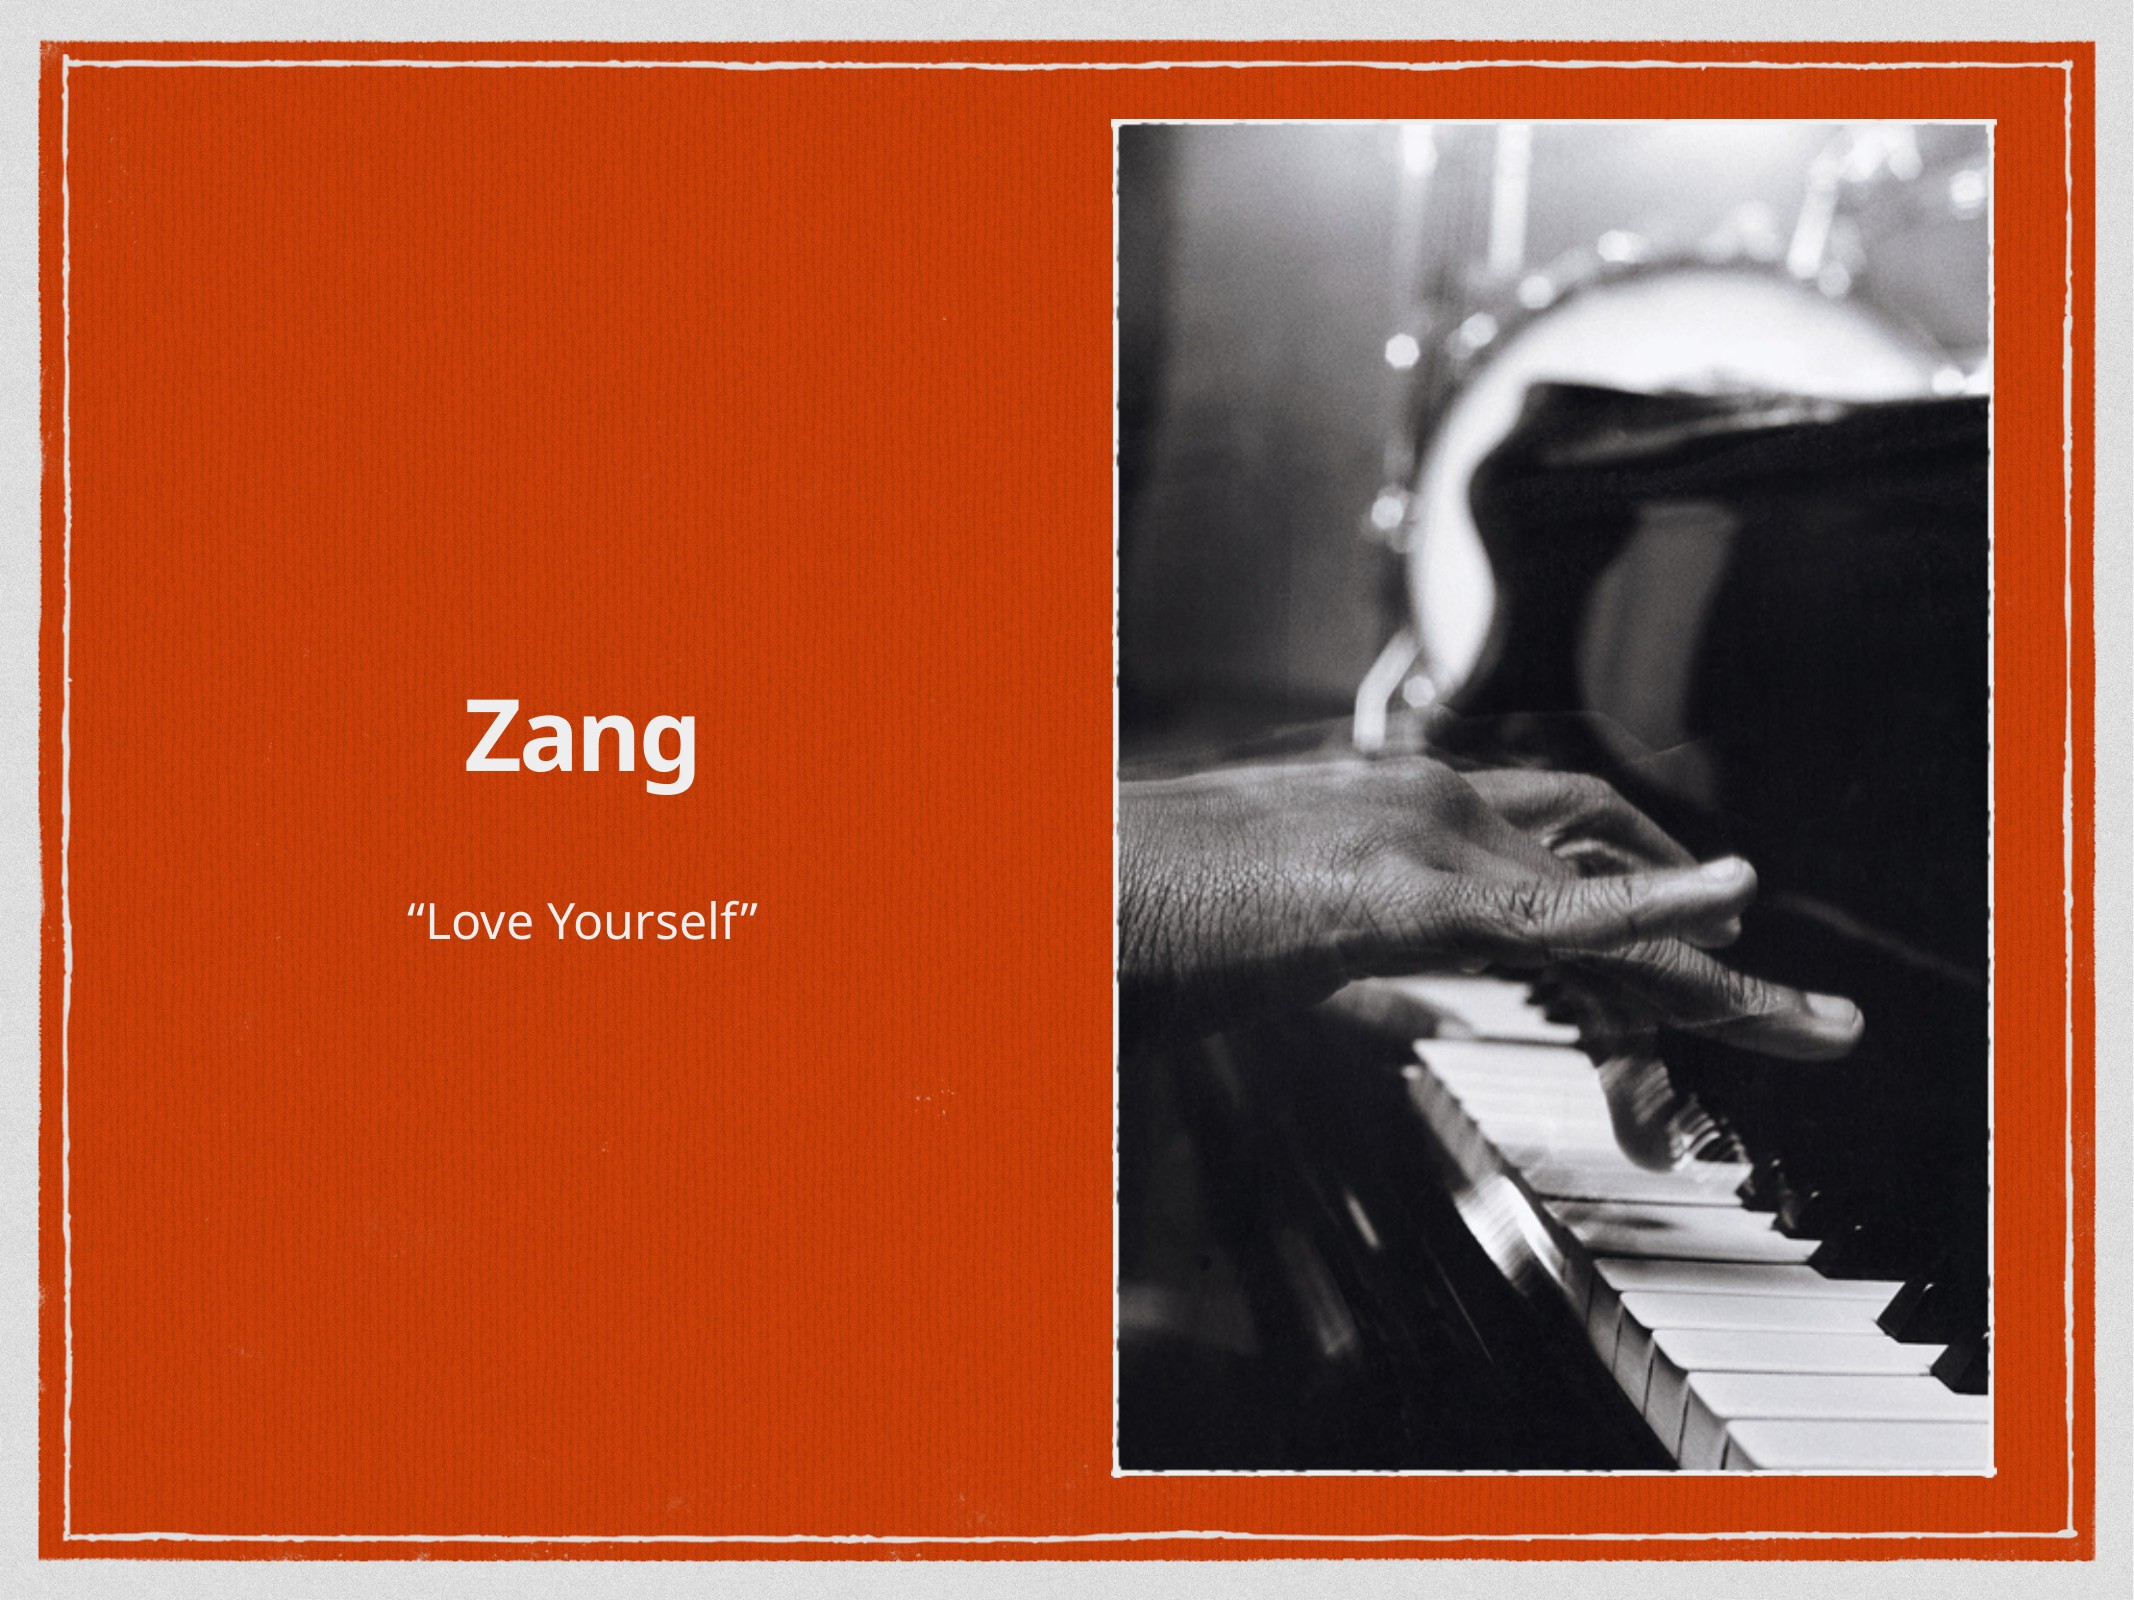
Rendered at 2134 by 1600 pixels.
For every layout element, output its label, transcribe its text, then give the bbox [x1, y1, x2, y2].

title Zang [124, 126, 1043, 801]
list “Love Yourself” [124, 880, 1043, 1476]
picture [0, 0, 2134, 1600]
